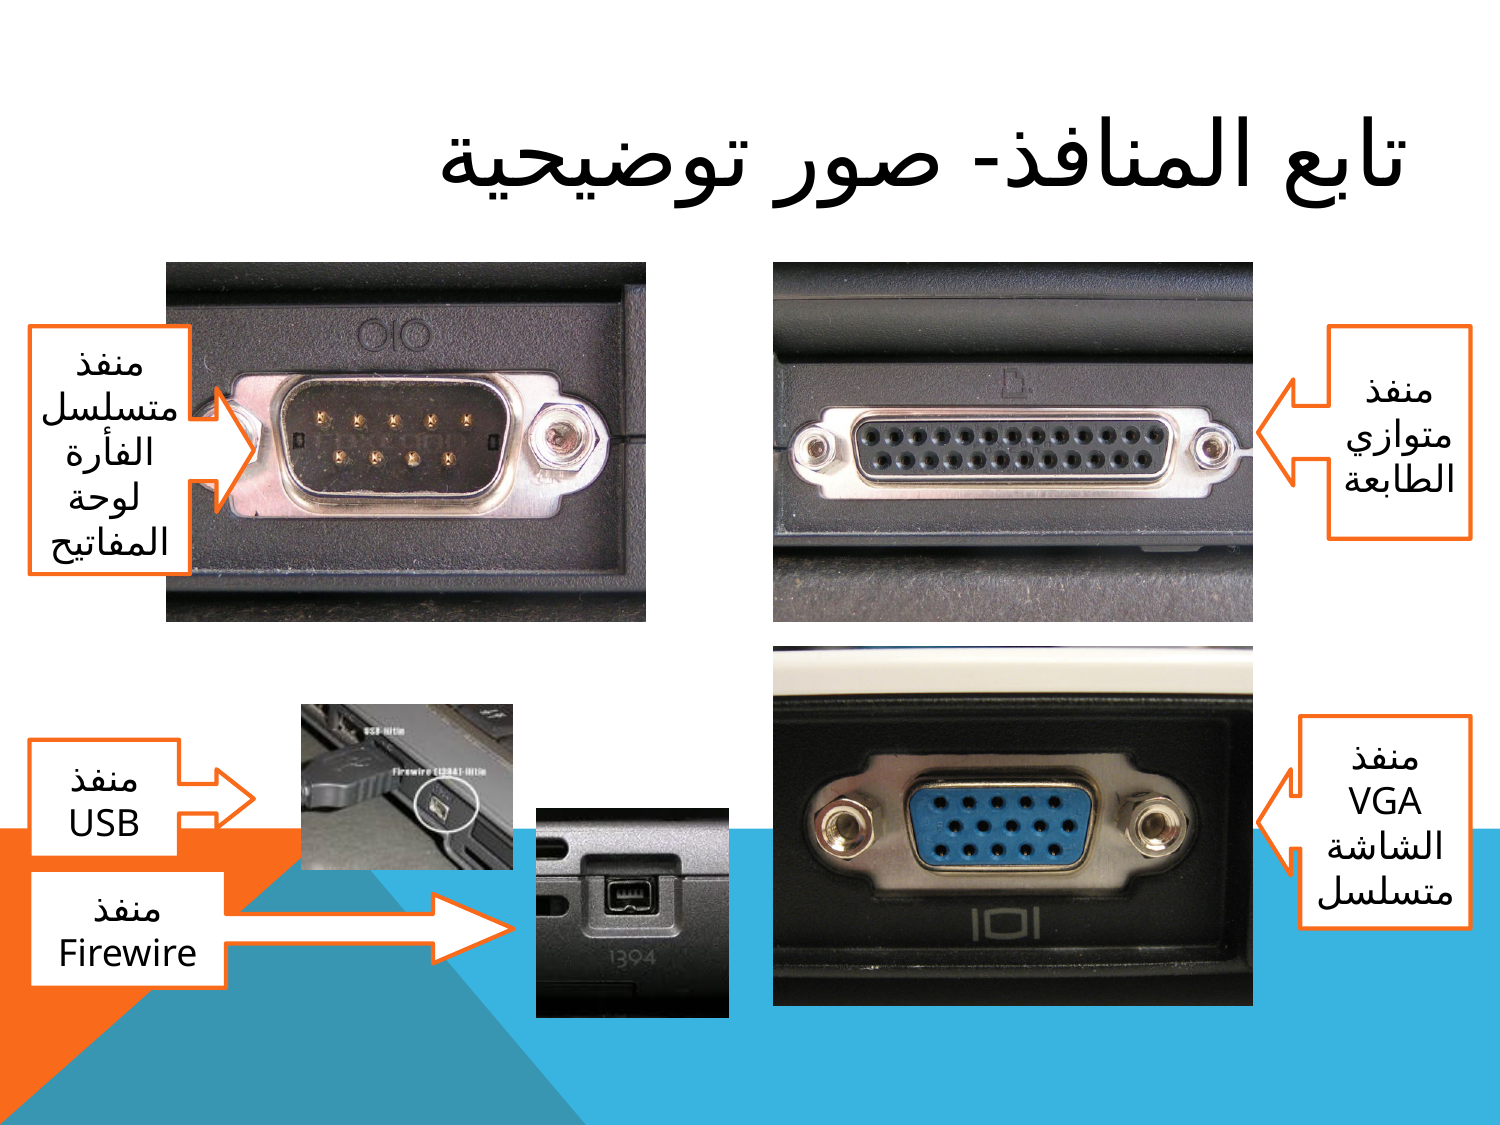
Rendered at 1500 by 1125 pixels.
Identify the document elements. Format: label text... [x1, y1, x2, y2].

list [773, 262, 1253, 622]
text_box منفذ متسلسل الفأرة لوحة المفاتيح [27, 324, 161, 577]
text_box منفذ VGA الشاشة متسلسل [1257, 714, 1473, 931]
text_box منفذ متوازي الطابعة [1257, 324, 1473, 541]
text_box منفذ USB [27, 737, 256, 860]
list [773, 646, 1253, 1006]
text_box منفذ Firewire [27, 867, 516, 990]
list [166, 262, 646, 622]
picture [536, 808, 729, 1018]
title تابع المنافذ- صور توضيحية [75, 90, 1425, 209]
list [300, 703, 513, 871]
